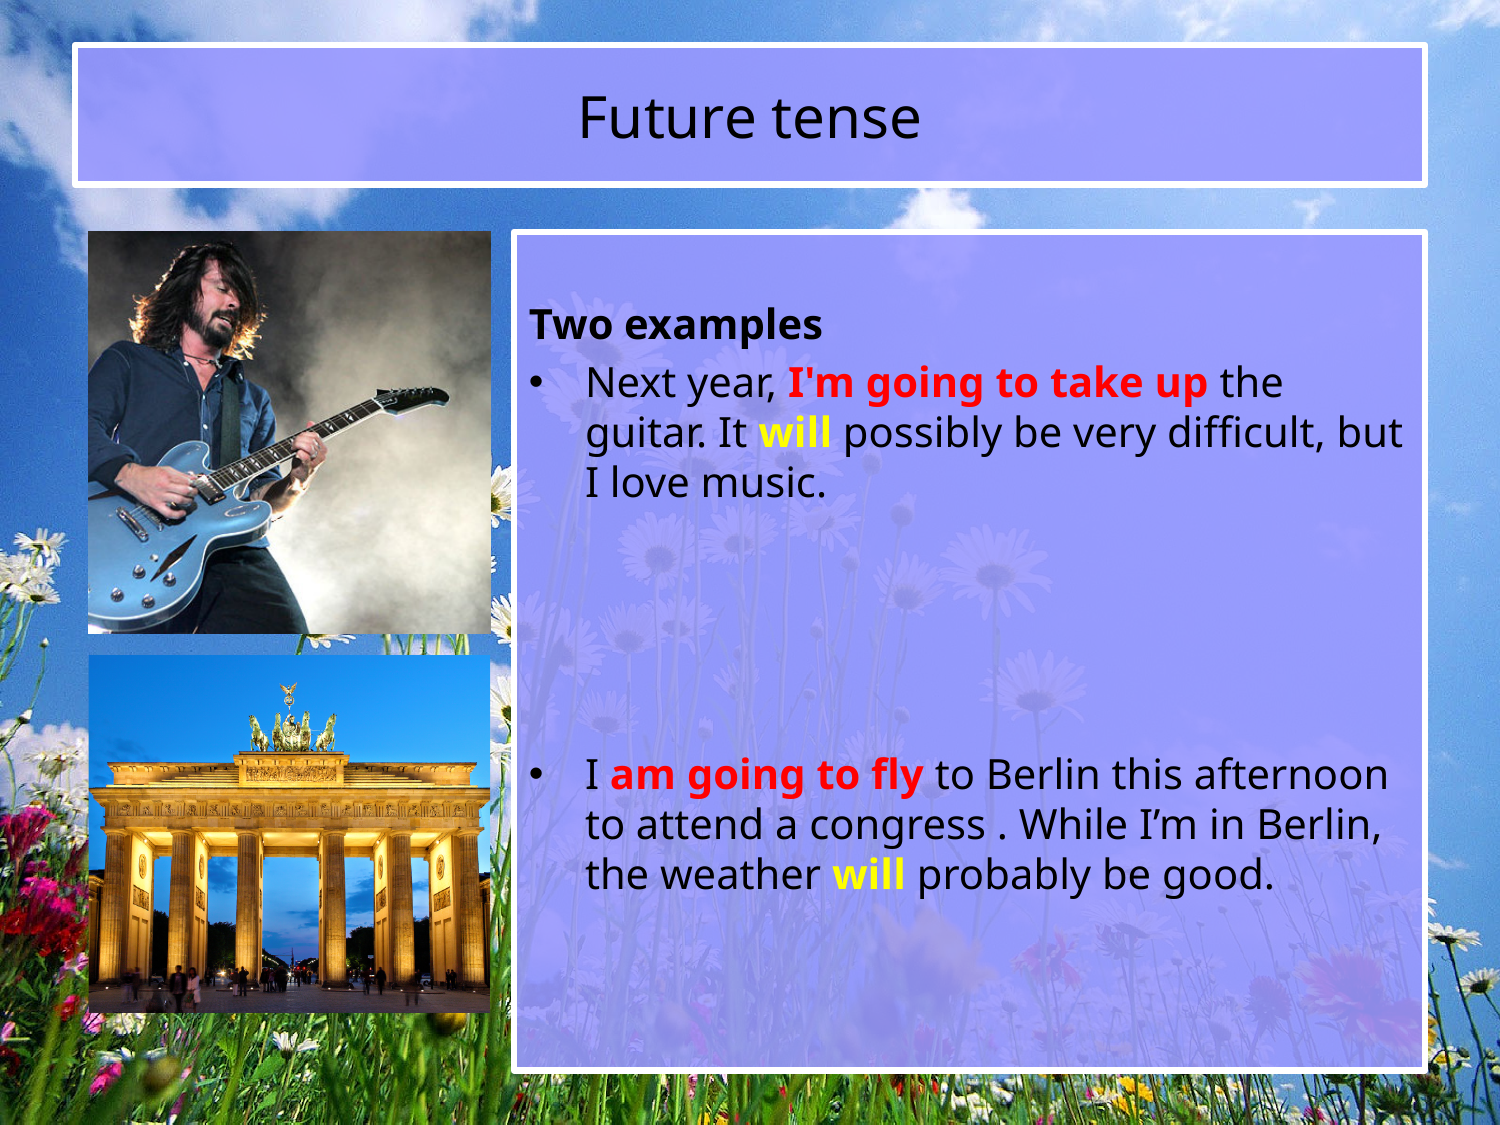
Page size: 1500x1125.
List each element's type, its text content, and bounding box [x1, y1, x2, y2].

picture [0, 0, 1500, 1125]
list Two examples Next year, I'm going to take up the guitar. It will possibly be very difficult, but I love music. I am going to fly to Berlin this afternoon to attend a congress . While I’m in Berlin, the weather will probably be good. [511, 229, 1428, 1074]
title Future tense [72, 42, 1428, 188]
